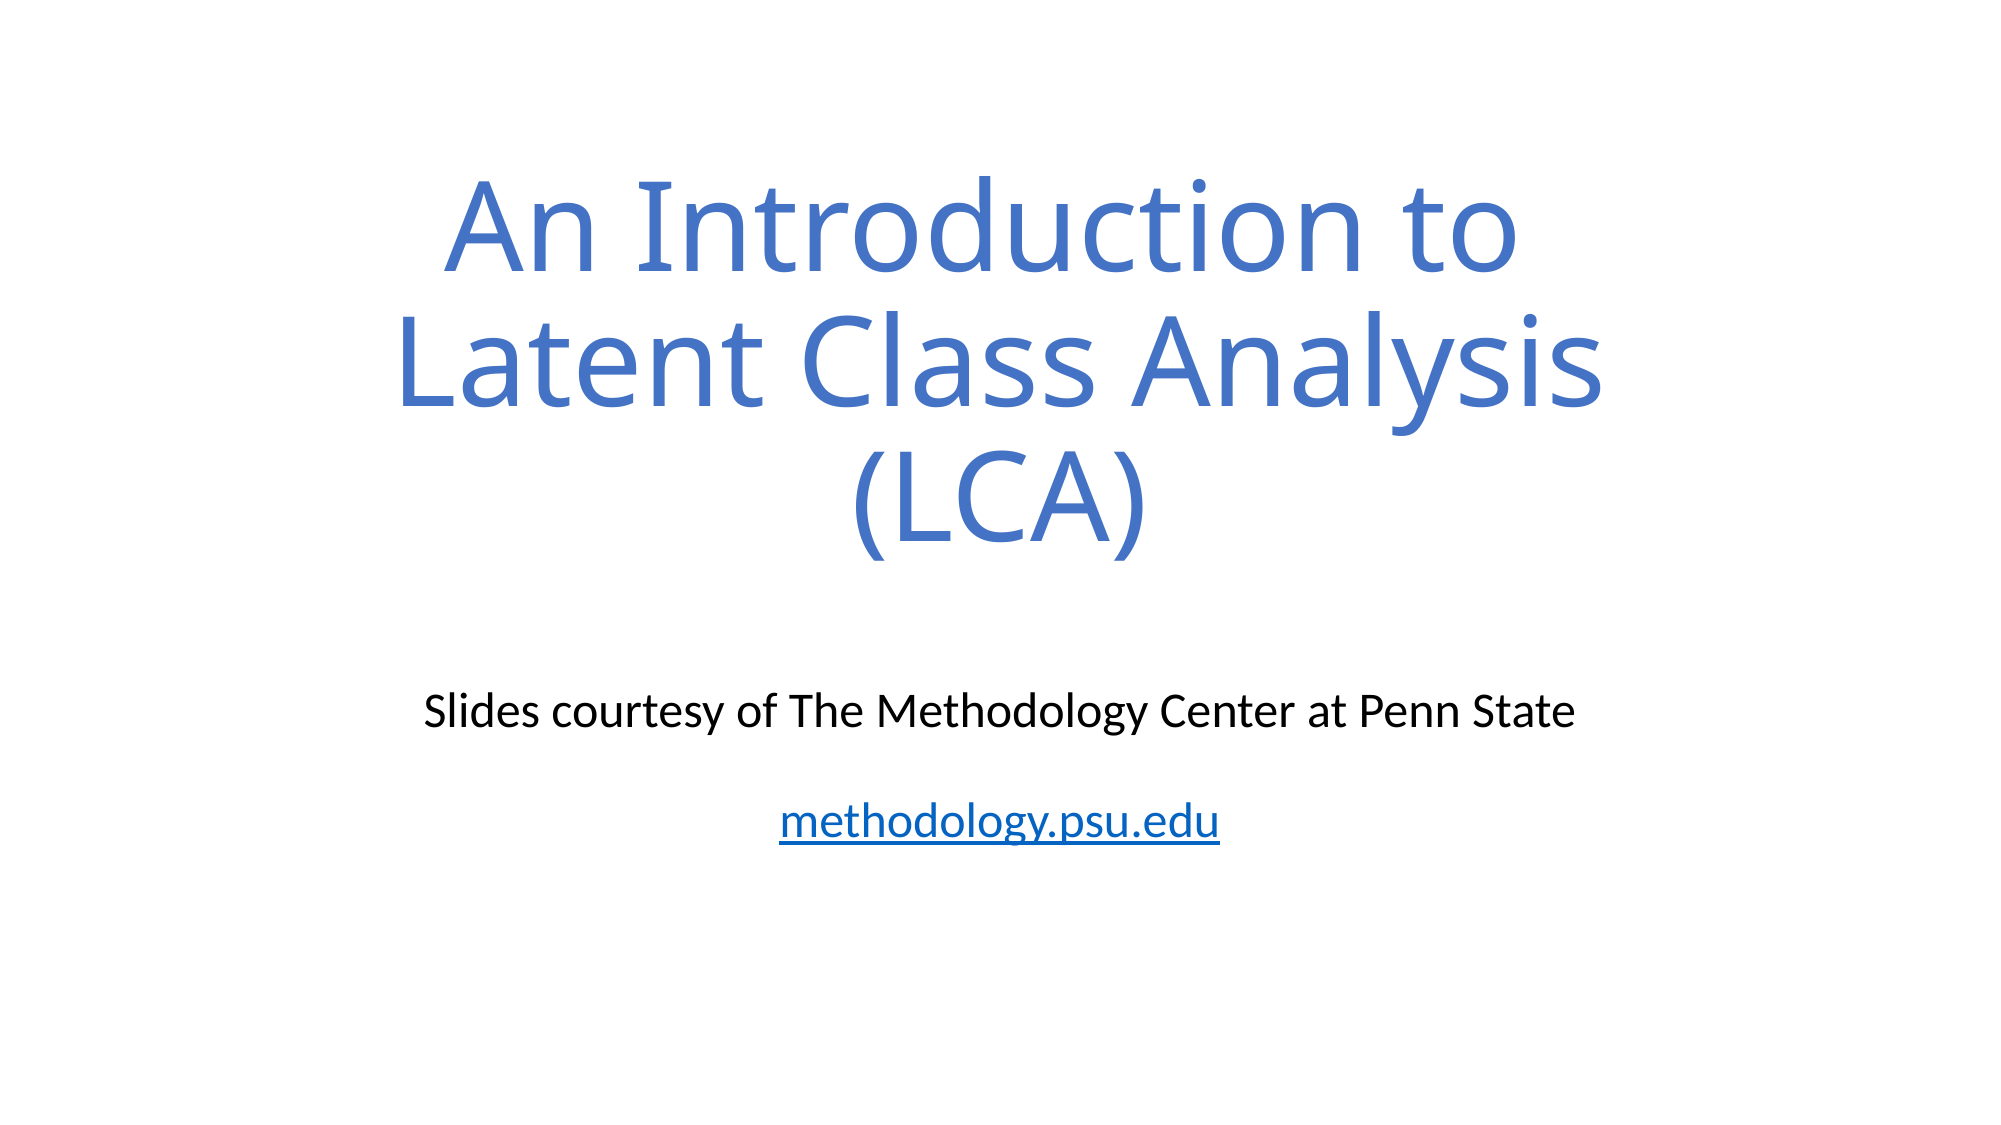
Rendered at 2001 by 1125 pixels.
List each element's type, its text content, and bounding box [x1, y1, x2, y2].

subtitle Slides courtesy of The Methodology Center at Penn State methodology.psu.edu [399, 595, 1600, 975]
title An Introduction to Latent Class Analysis (LCA) [249, 184, 1750, 576]
